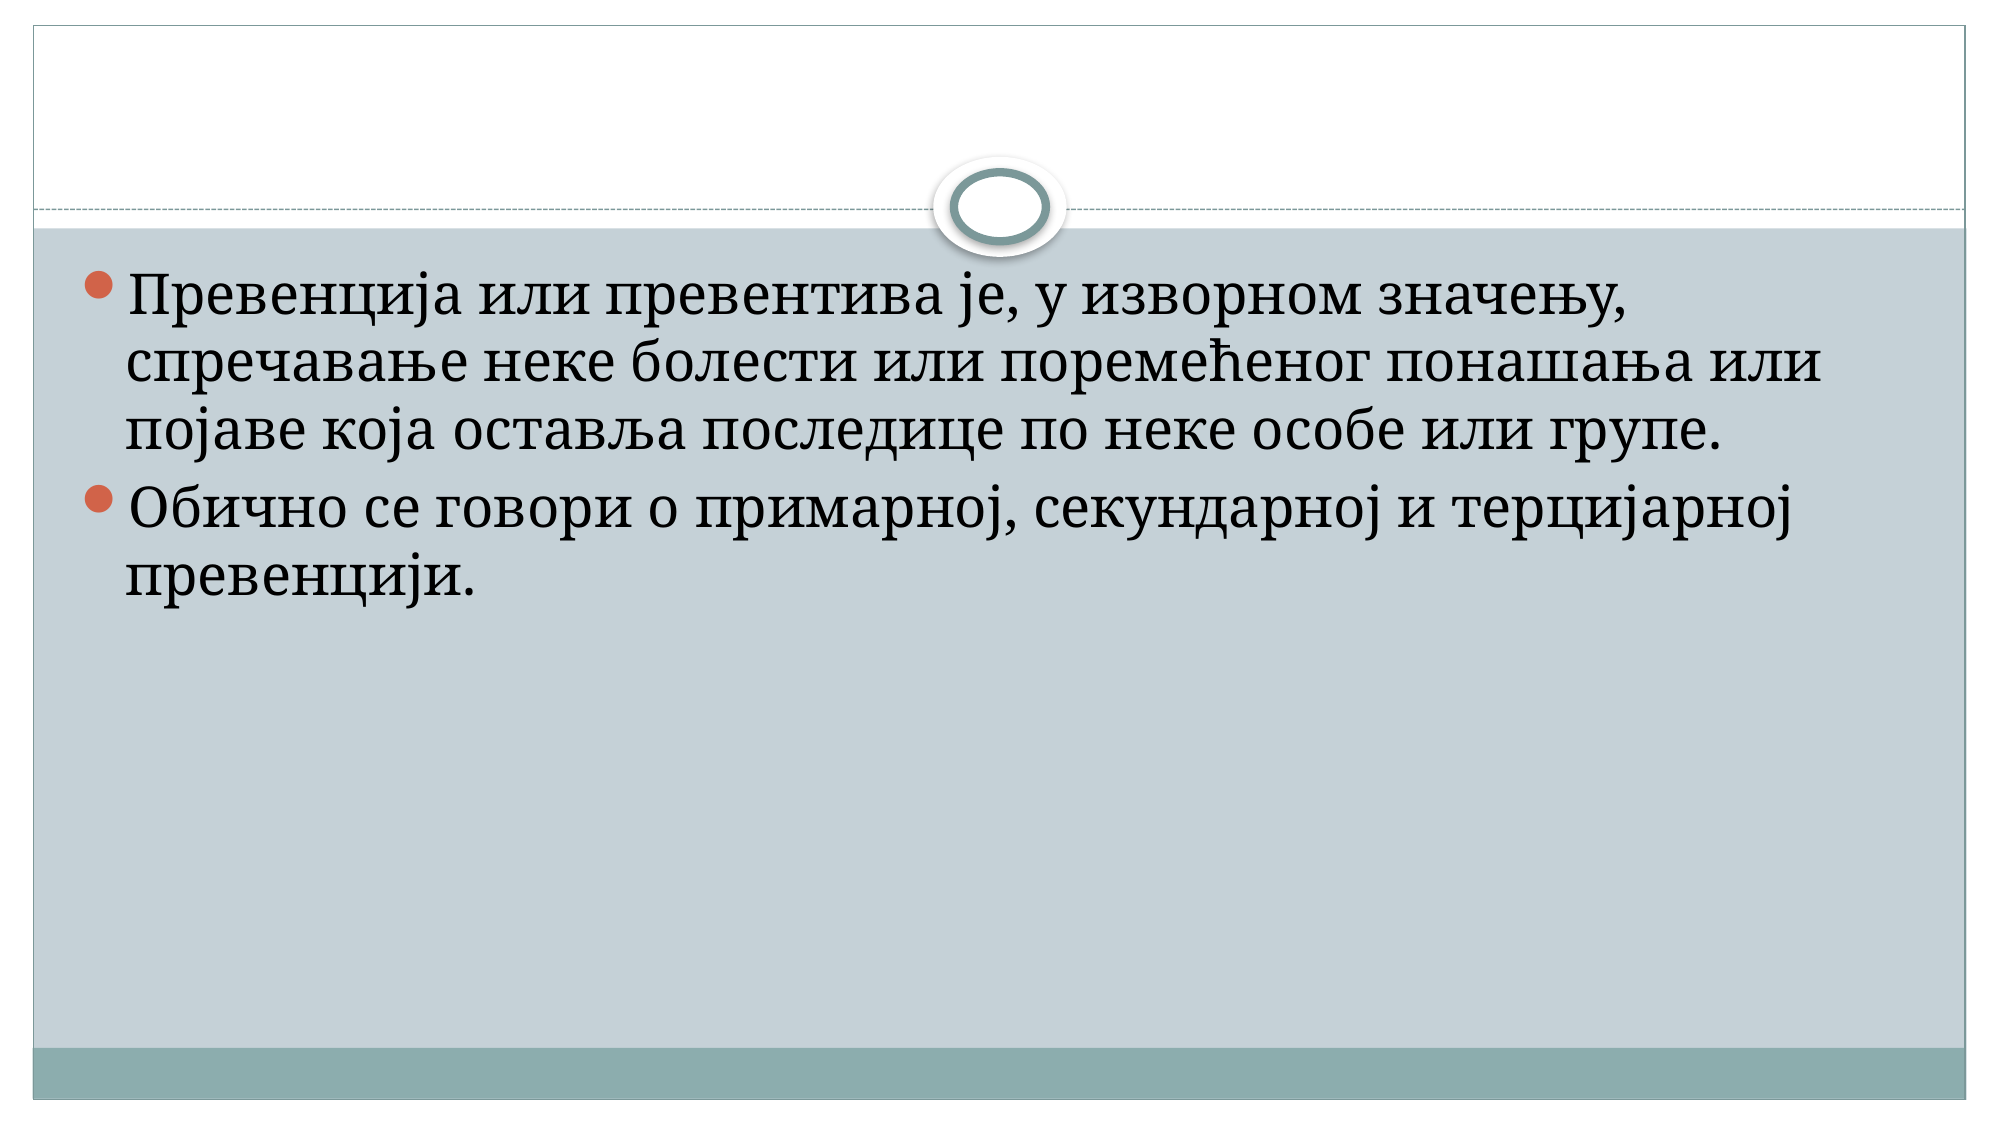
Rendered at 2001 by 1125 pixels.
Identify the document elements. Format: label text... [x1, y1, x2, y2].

list Превенција или превентива је, у изворном значењу, спречавање неке болести или поремећеног понашања или појаве која оставља последице по неке особе или групе. Обично се говори о примарној, секундарној и терцијарној превенцији. [66, 250, 1926, 1001]
